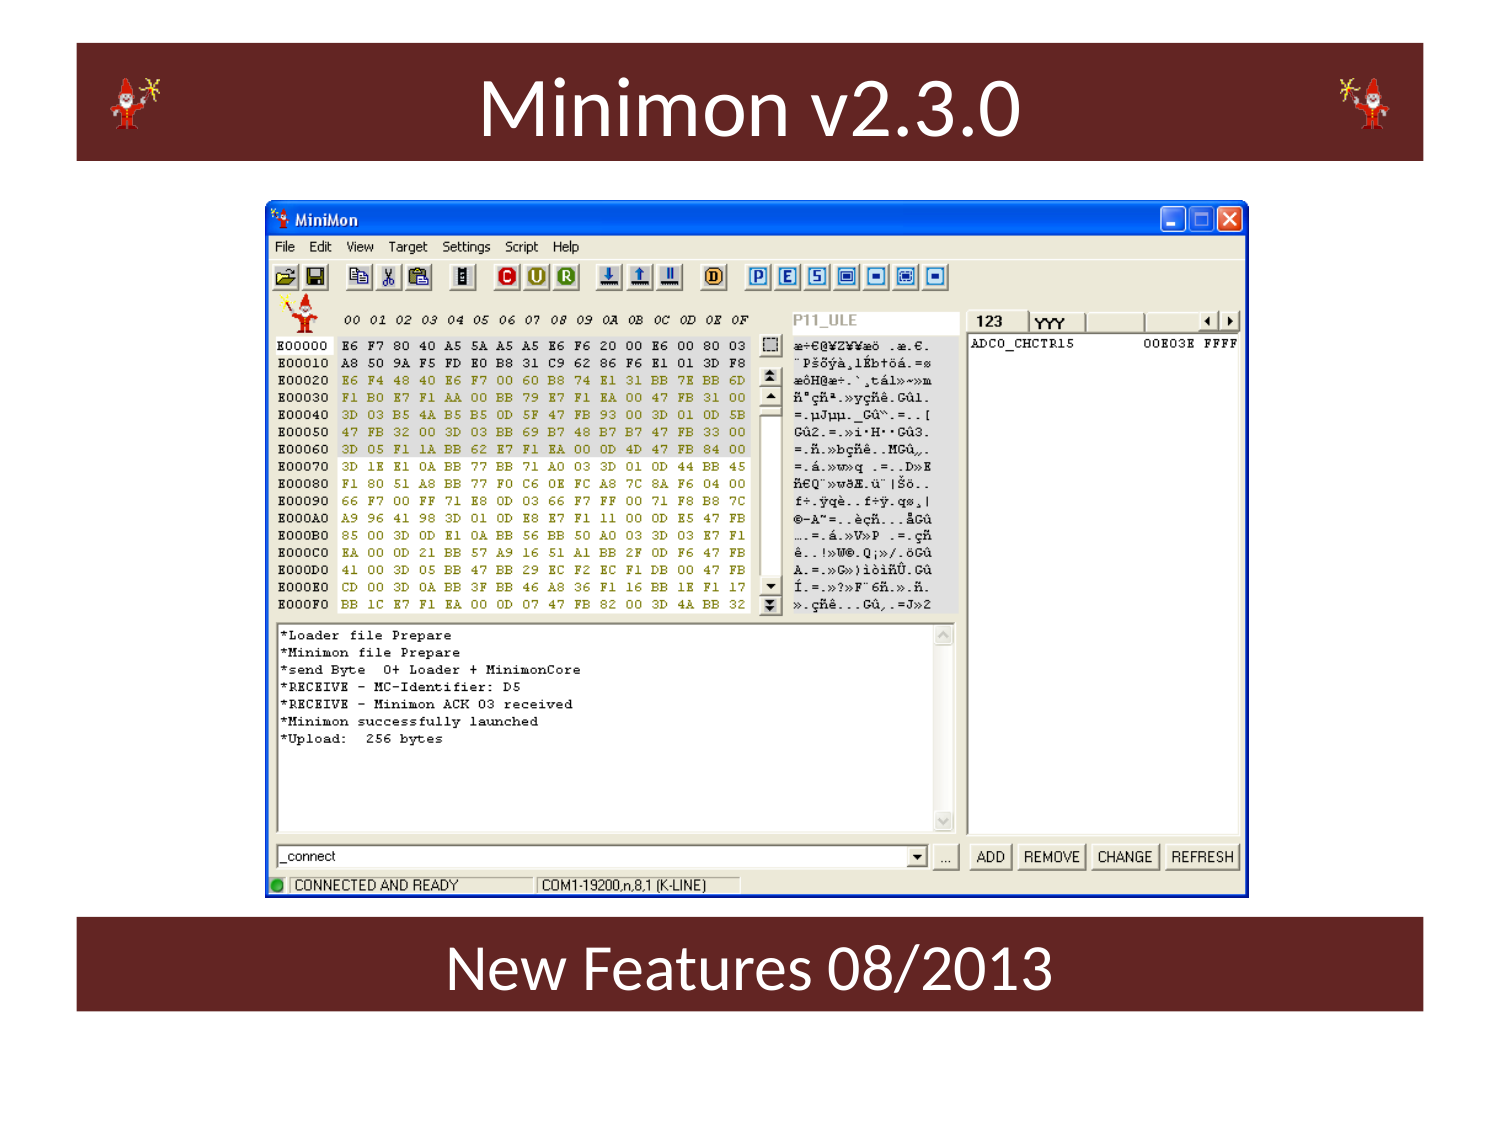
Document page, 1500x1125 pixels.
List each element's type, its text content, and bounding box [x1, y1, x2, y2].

picture [1340, 77, 1391, 129]
subtitle New Features 08/2013 [76, 916, 1424, 1012]
picture [265, 200, 1249, 898]
picture [109, 77, 160, 129]
title Minimon v2.3.0 [76, 42, 1424, 161]
